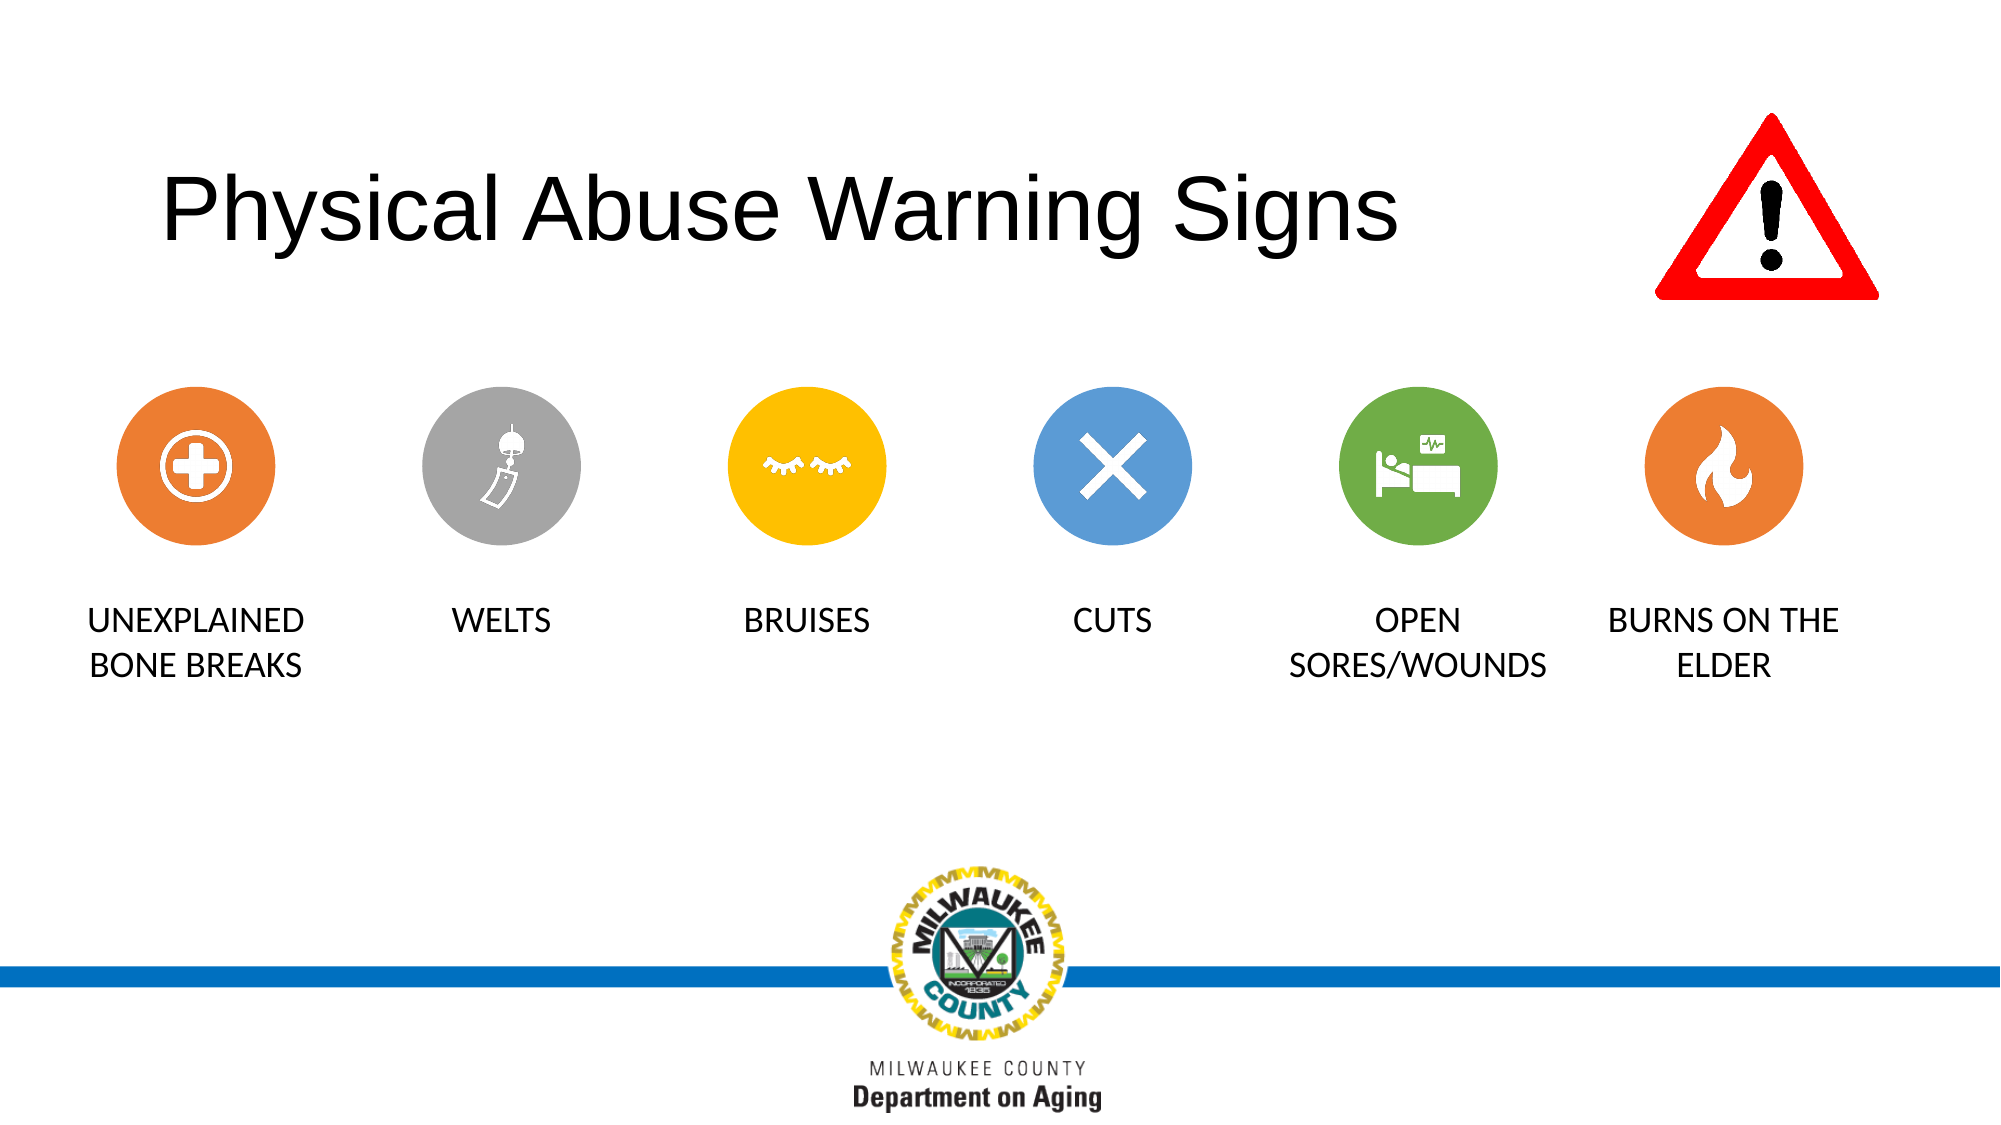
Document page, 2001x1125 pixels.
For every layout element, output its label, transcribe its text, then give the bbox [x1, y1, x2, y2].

picture [1655, 113, 1879, 300]
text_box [65, 206, 1855, 879]
picture [854, 879, 1101, 1113]
title Physical Abuse Warning Signs [145, 122, 1534, 206]
